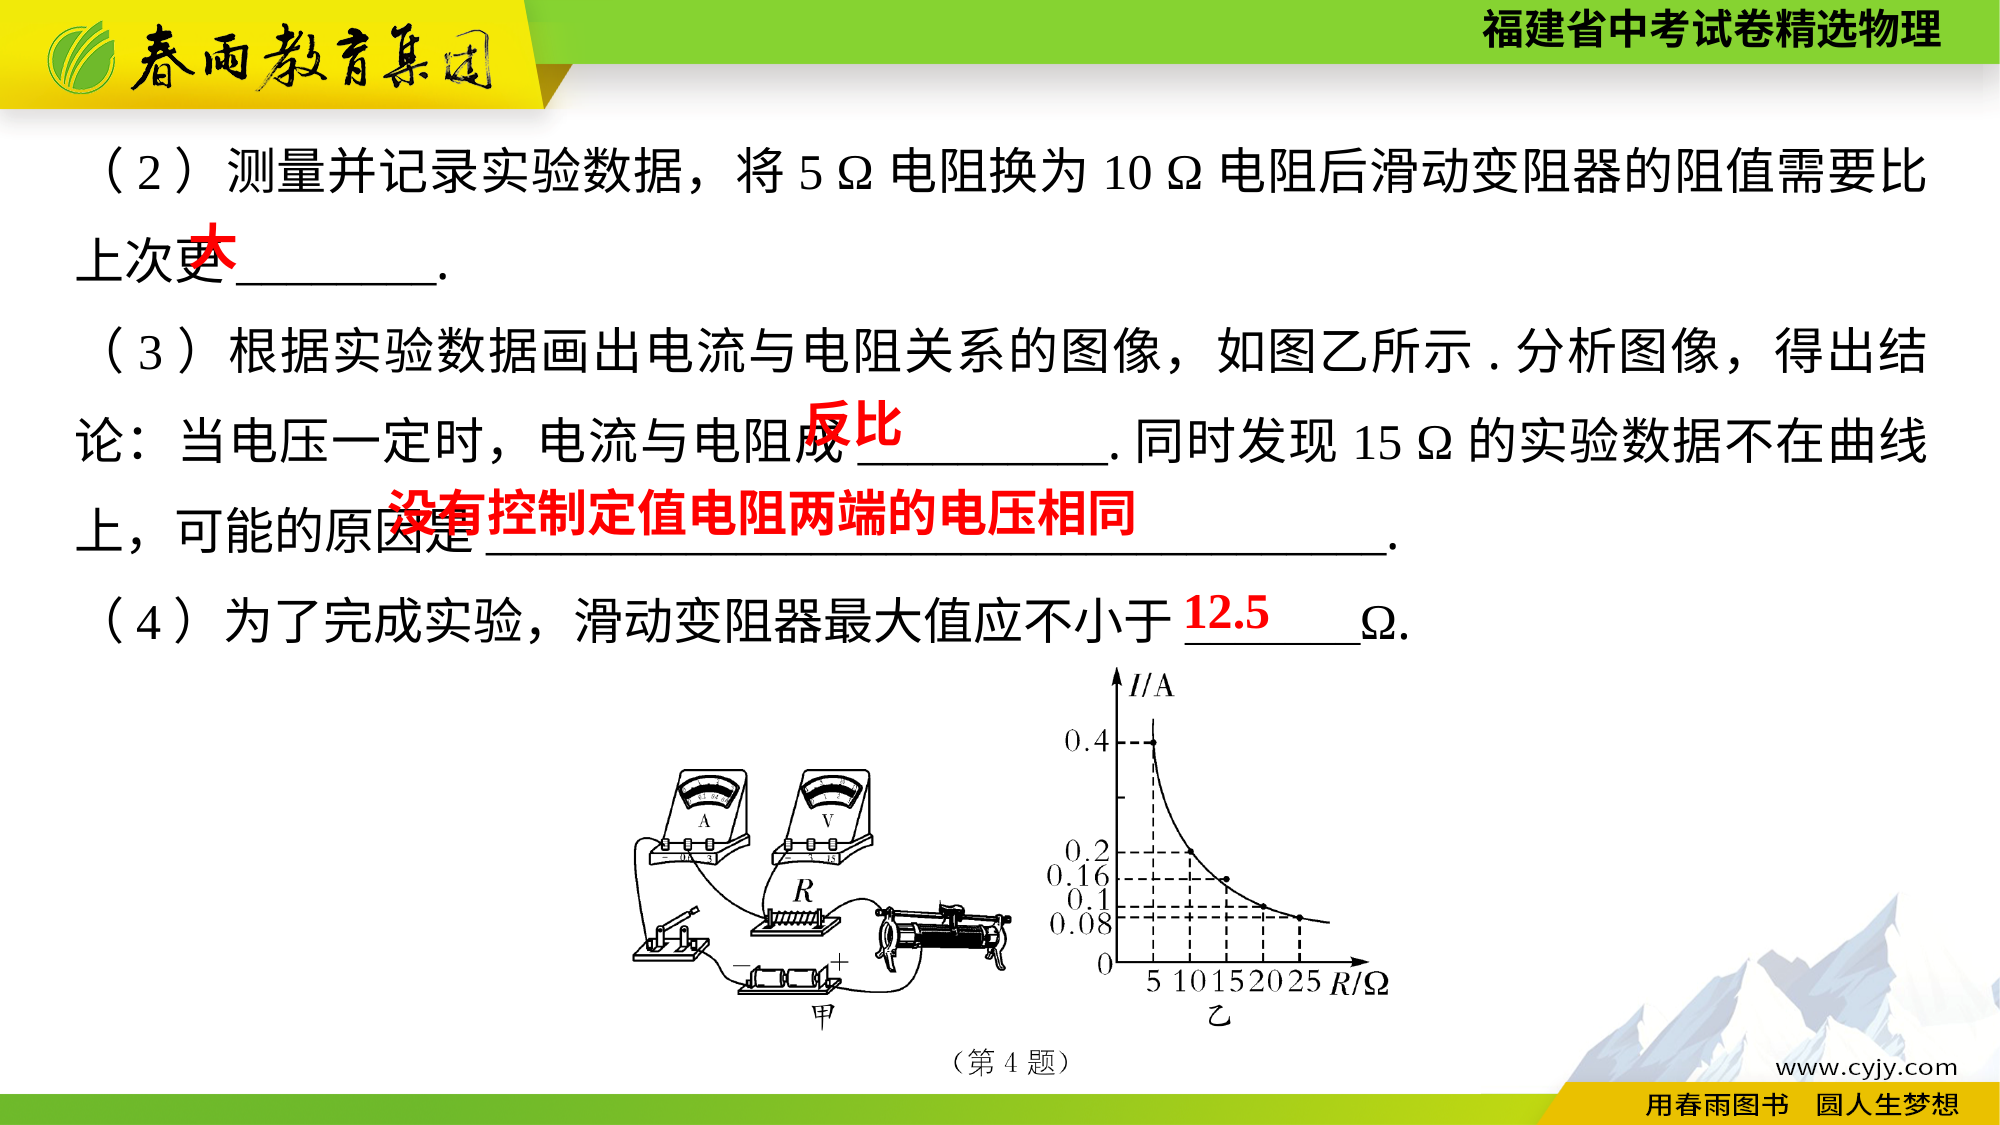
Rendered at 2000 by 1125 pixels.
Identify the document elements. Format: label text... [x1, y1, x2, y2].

list （2）测量并记录实验数据，将5 Ω电阻换为10 Ω电阻后滑动变阻器的阻值需要比上次更________. （3）根据实验数据画出电流与电阻关系的图像，如图乙所示.分析图像，得出结论：当电压一定时，电流与电阻成__________.同时发现15 Ω的实验数据不在曲线上，可能的原因是____________________________________. （4）为了完成实验，滑动变阻器最大值应不小于_______Ω. [59, 101, 1944, 651]
picture [0, 0, 2000, 1125]
text_box 反比 [788, 384, 918, 460]
text_box 没有控制定值电阻两端的电压相同 [372, 474, 1203, 549]
text_box 大 [174, 208, 304, 283]
text_box 12.5 [1168, 570, 1348, 643]
